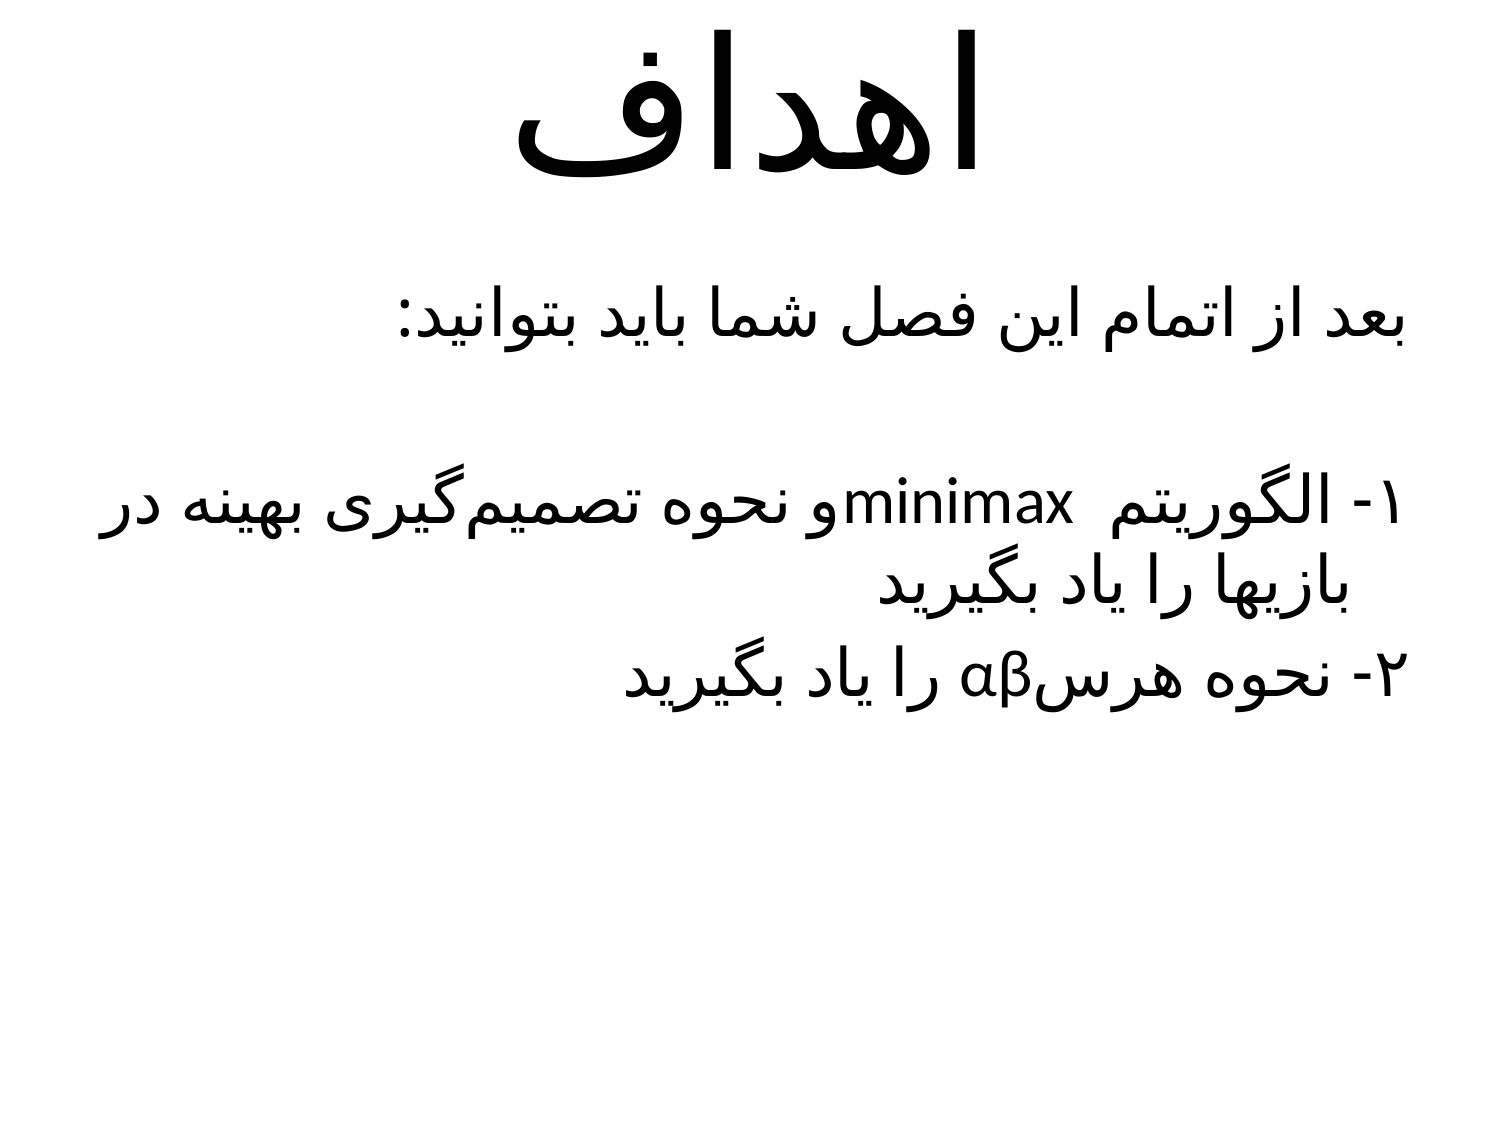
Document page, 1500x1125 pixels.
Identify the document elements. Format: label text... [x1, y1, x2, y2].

list بعد از اتمام این فصل شما باید بتوانید: ۱- الگوریتم minimaxو نحوه تصمیم‌گیری بهینه در بازیها را یاد بگیرید ۲- نحوه هرسαβ را یاد بگیرید [75, 262, 1425, 1005]
title اهداف [75, 112, 1425, 262]
